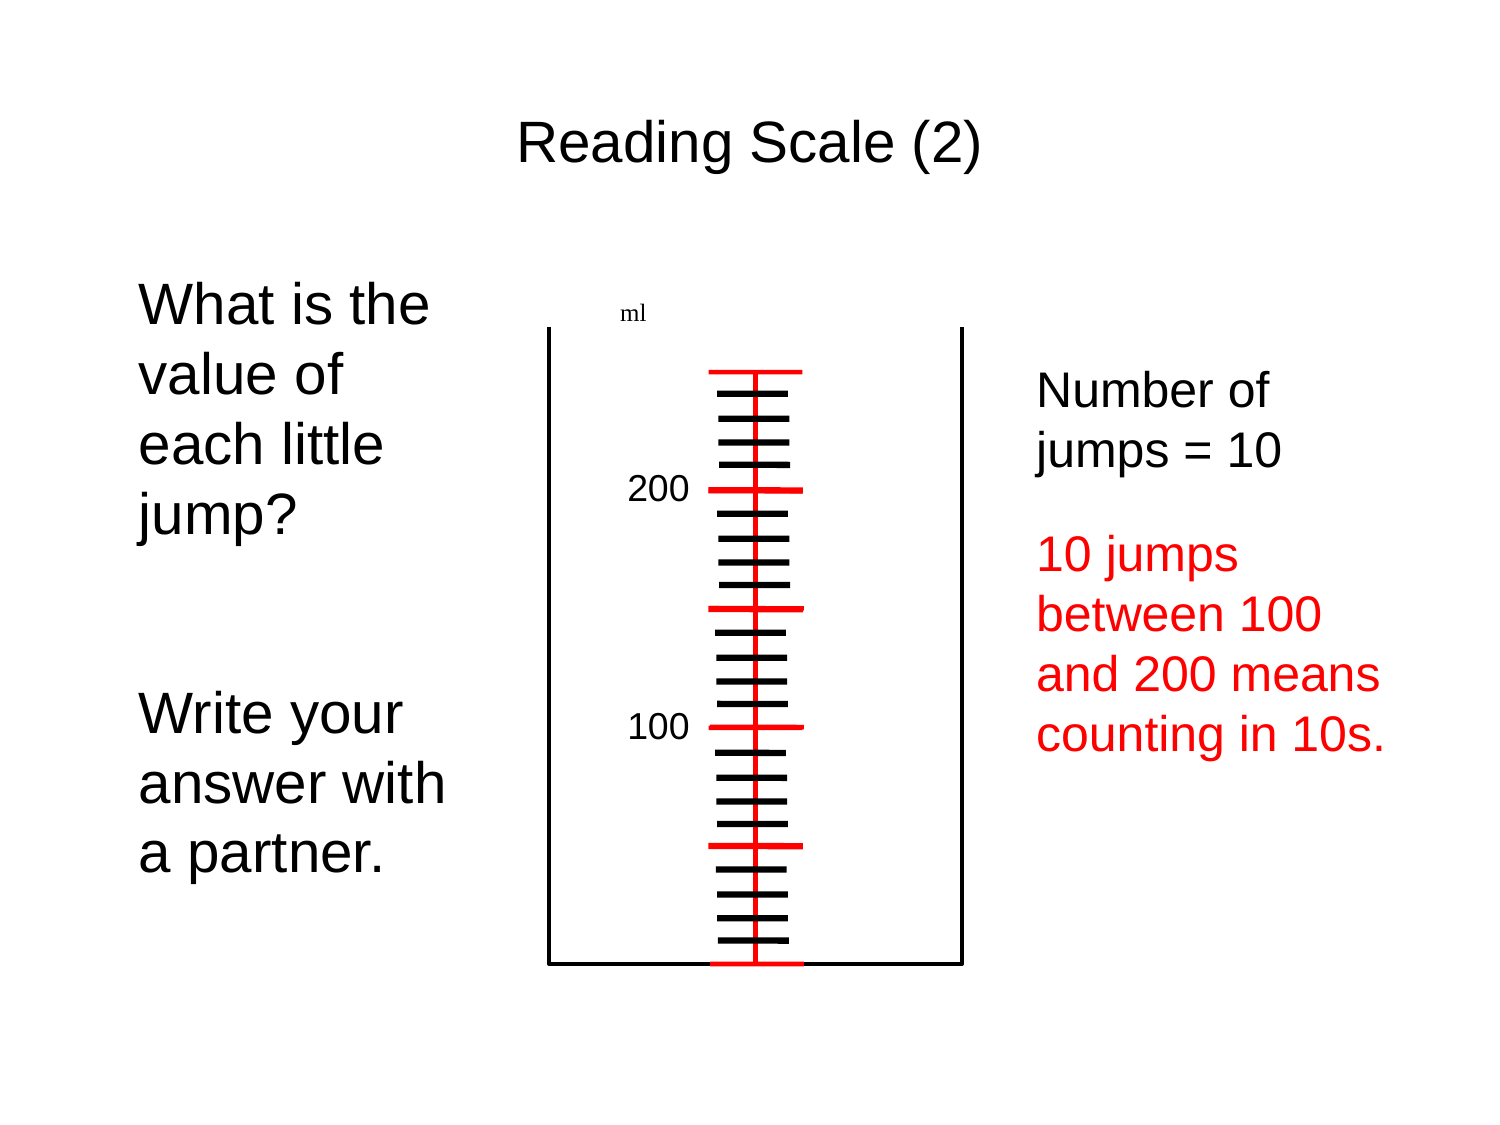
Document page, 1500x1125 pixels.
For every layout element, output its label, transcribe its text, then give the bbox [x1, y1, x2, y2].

text_box 10 jumps between 100 and 200 means counting in 10s. [1021, 514, 1424, 769]
text_box Number of jumps = 10 [1021, 349, 1424, 485]
text_box What is the value of each little jump? Write your answer with a partner. [123, 259, 490, 892]
title Reading Scale (2) [74, 44, 1426, 233]
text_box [548, 288, 962, 965]
